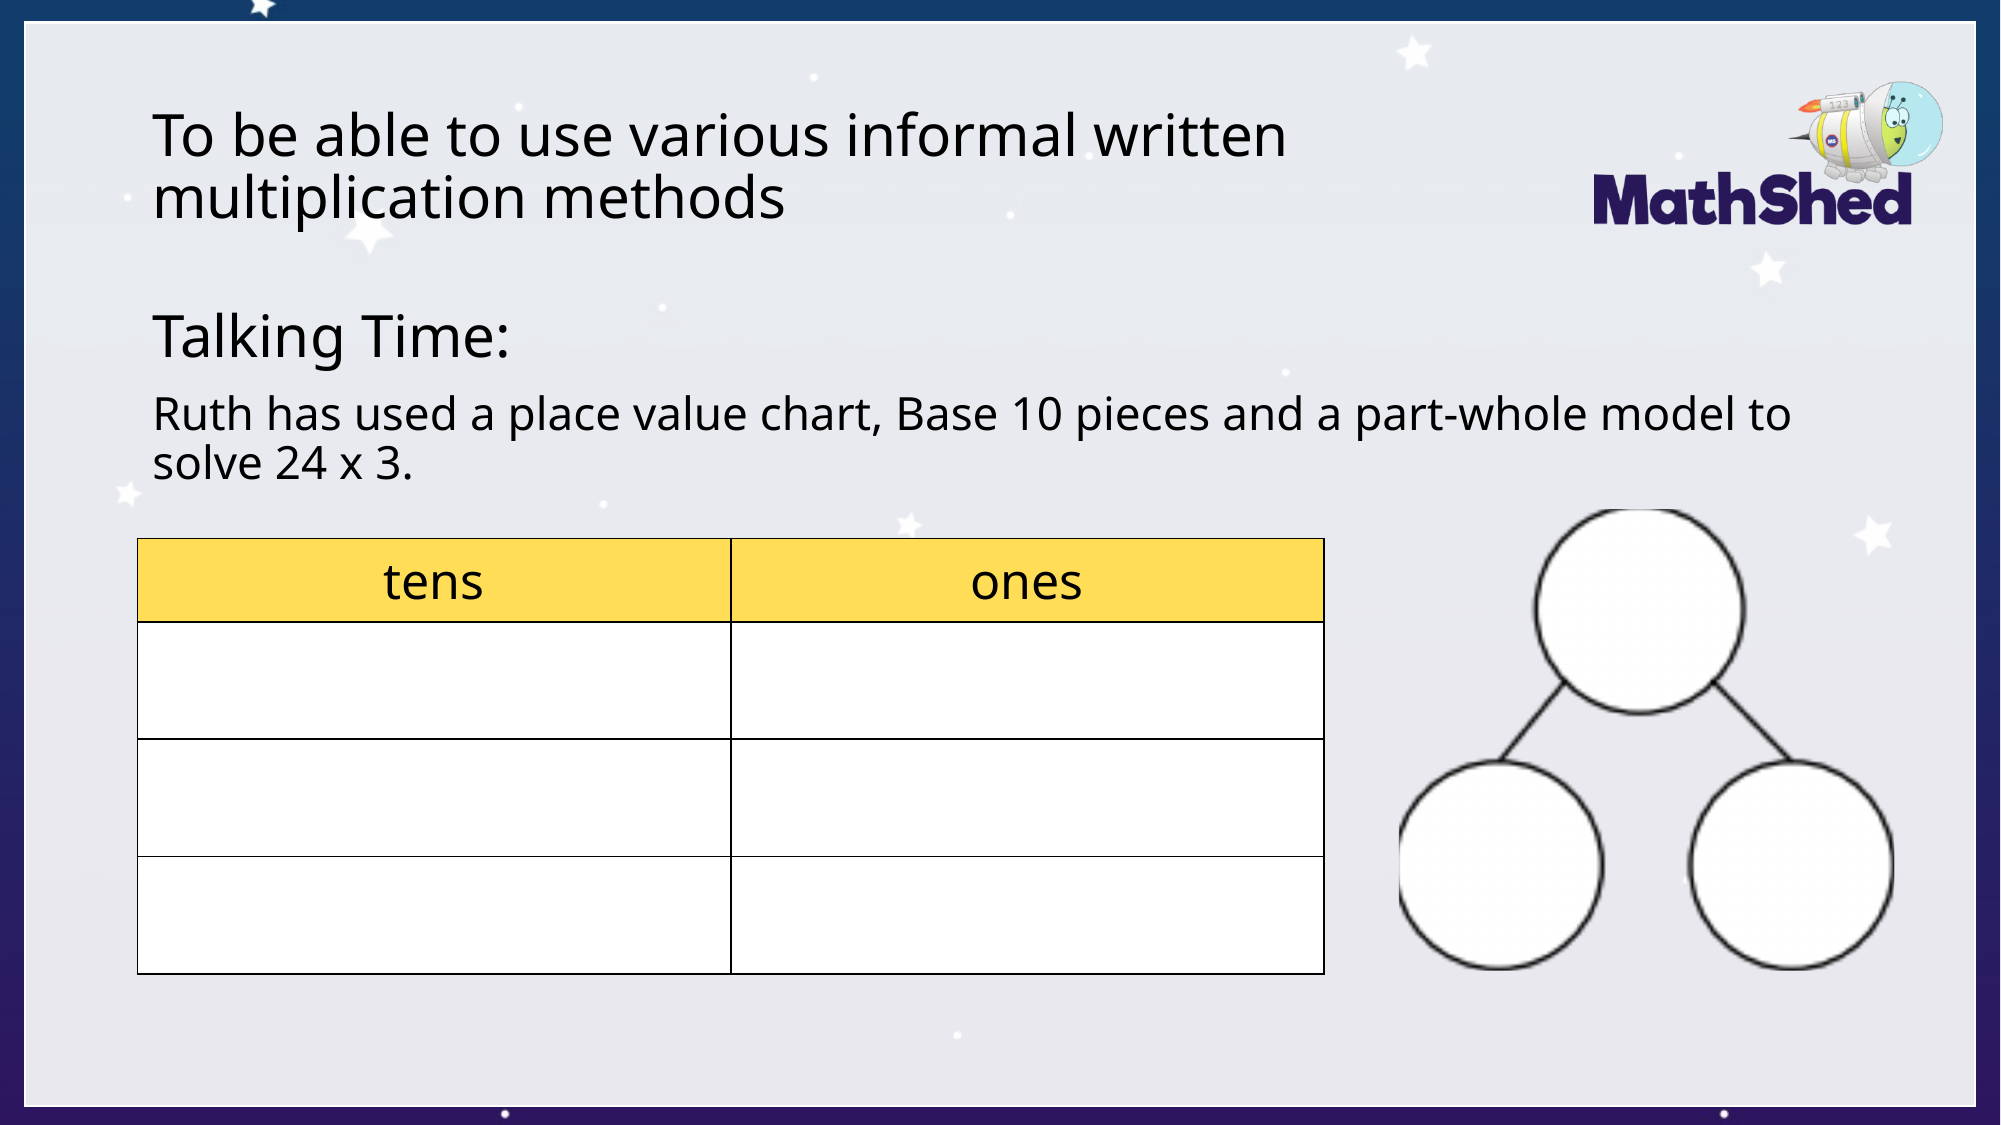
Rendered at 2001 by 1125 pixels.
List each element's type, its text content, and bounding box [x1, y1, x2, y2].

table_cell [732, 740, 1323, 856]
picture [0, 0, 2001, 1125]
table_header tens [138, 539, 730, 621]
table_header ones [732, 539, 1323, 621]
table_cell [138, 623, 730, 738]
table_cell [732, 857, 1323, 973]
title To be able to use various informal written multiplication methods [137, 59, 1578, 278]
table_cell [138, 857, 730, 973]
table_cell [138, 740, 730, 856]
table_cell [732, 623, 1323, 738]
text_box [1496, 387, 1648, 509]
list Talking Time: Ruth has used a place value chart, Base 10 pieces and a part-whole model to solve 24 x 3. [137, 299, 1863, 1014]
